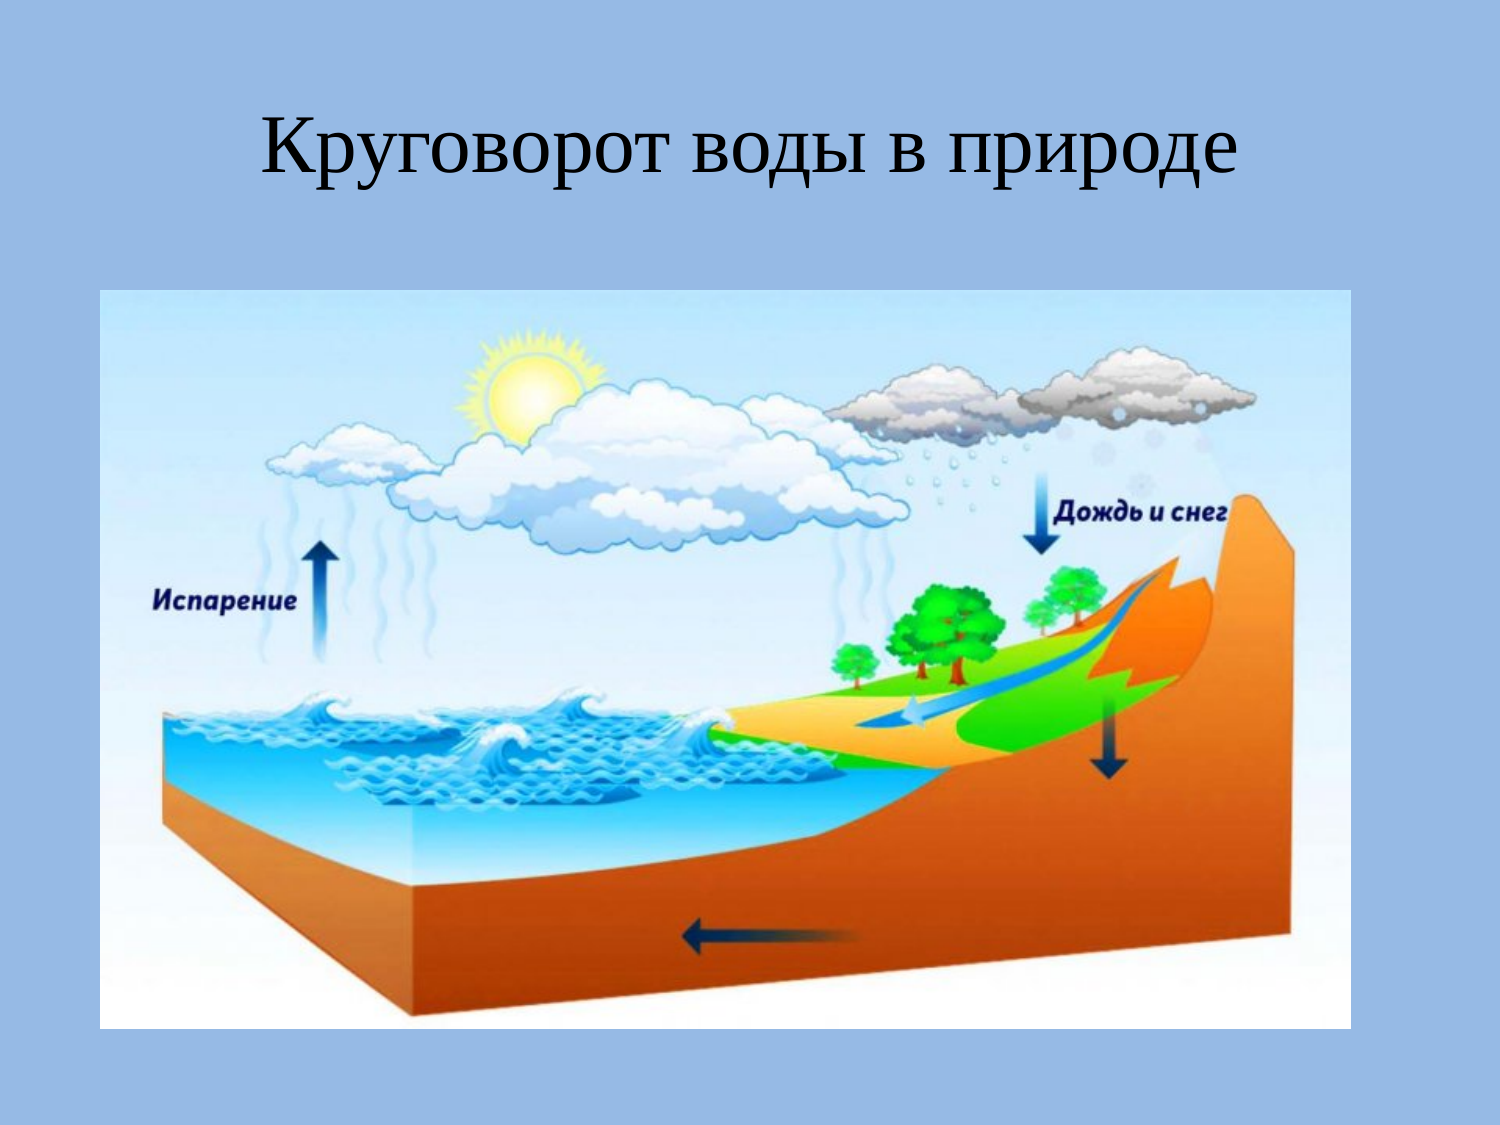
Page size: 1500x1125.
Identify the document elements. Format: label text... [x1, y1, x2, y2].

title Круговорот воды в природе [75, 45, 1425, 233]
picture [100, 290, 1351, 1029]
